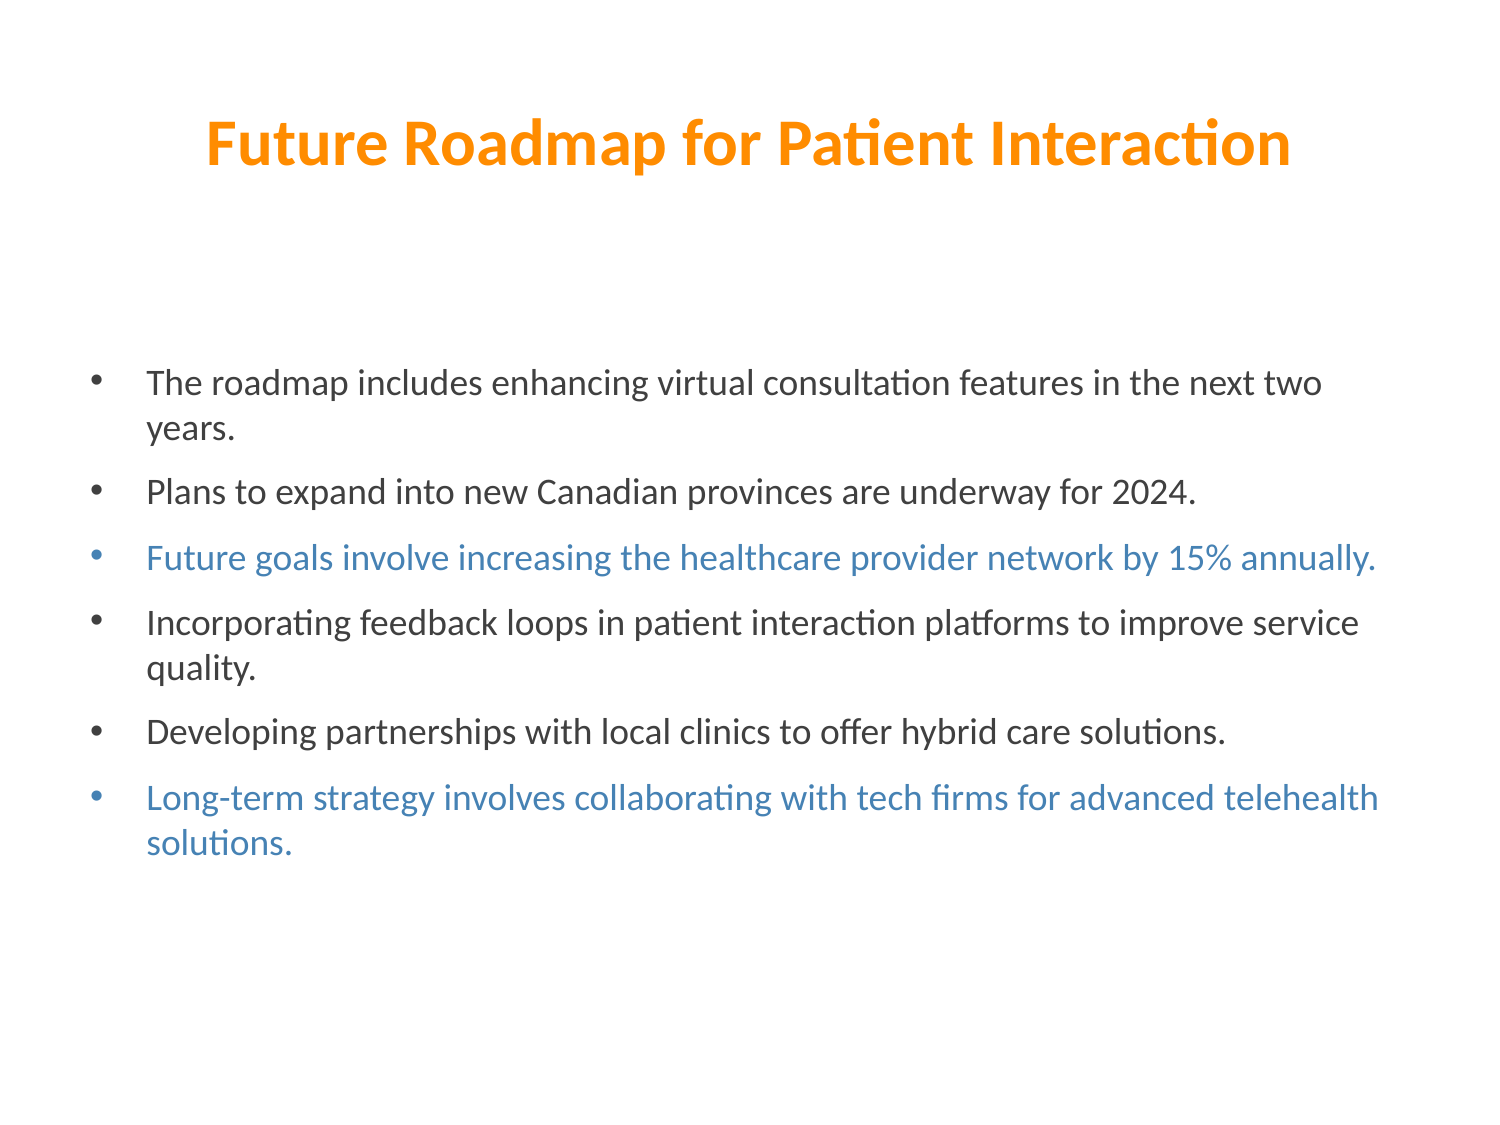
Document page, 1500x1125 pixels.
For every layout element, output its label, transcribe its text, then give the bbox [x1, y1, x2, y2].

title Future Roadmap for Patient Interaction [75, 45, 1425, 233]
list The roadmap includes enhancing virtual consultation features in the next two years. Plans to expand into new Canadian provinces are underway for 2024. Future goals involve increasing the healthcare provider network by 15% annually. Incorporating feedback loops in patient interaction platforms to improve service quality. Developing partnerships with local clinics to offer hybrid care solutions. Long-term strategy involves collaborating with tech firms for advanced telehealth solutions. [75, 262, 1425, 1005]
